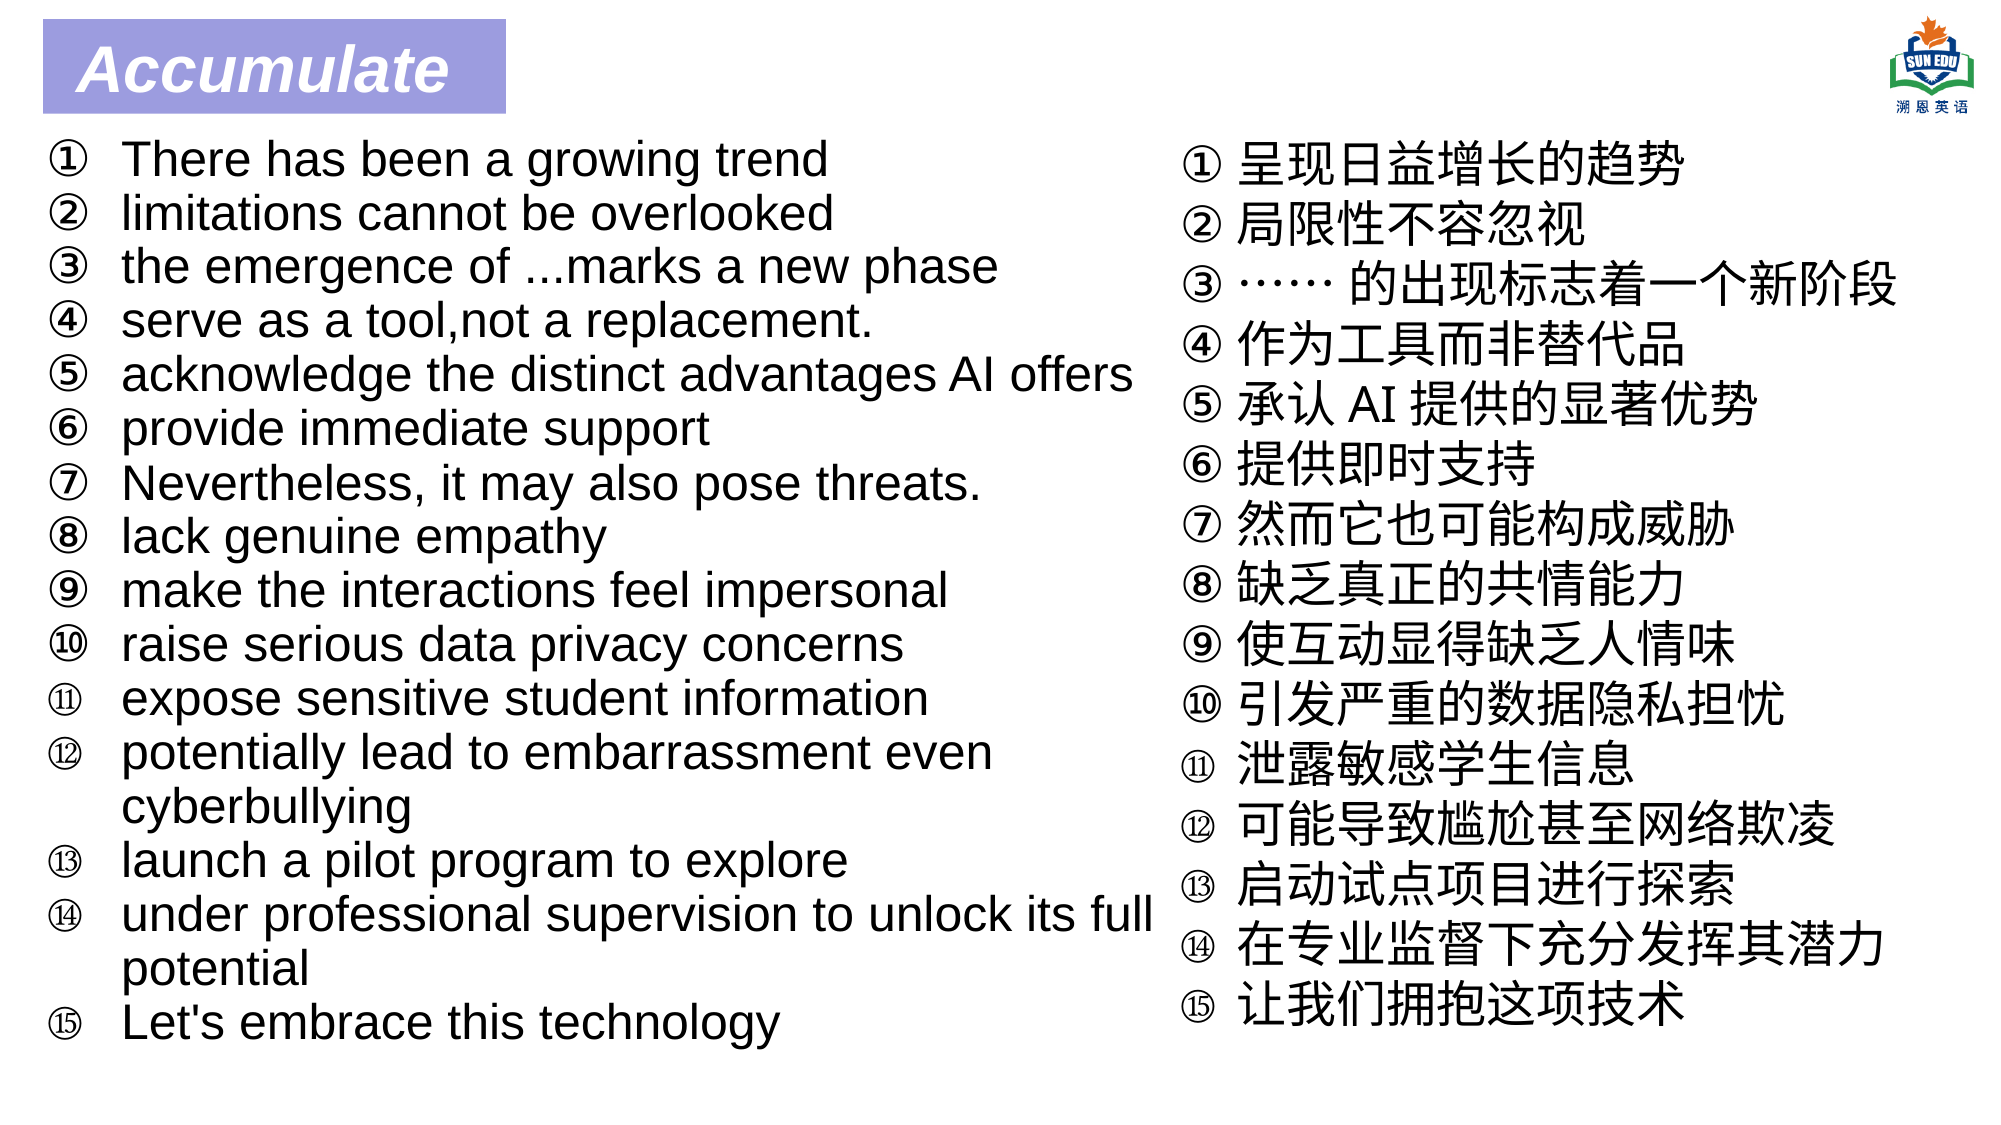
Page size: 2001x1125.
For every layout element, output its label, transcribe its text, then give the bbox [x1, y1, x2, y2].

text_box 呈现日益增长的趋势 局限性不容忽视 ……的出现标志着一个新阶段 作为工具而非替代品 承认AI提供的显著优势 提供即时支持 然而它也可能构成威胁 缺乏真正的共情能力 使互动显得缺乏人情味 引发严重的数据隐私担忧 泄露敏感学生信息 可能导致尴尬甚至网络欺凌 启动试点项目进行探索 在专业监督下充分发挥其潜力 让我们拥抱这项技术 [1165, 125, 1992, 1041]
text_box Accumulate [43, 19, 506, 114]
text_box There has been a growing trend limitations cannot be overlooked the emergence of ...marks a new phase serve as a tool,not a replacement. acknowledge the distinct advantages AI offers provide immediate support Nevertheless, it may also pose threats. lack genuine empathy make the interactions feel impersonal raise serious data privacy concerns expose sensitive student information potentially lead to embarrassment even cyberbullying launch a pilot program to explore under professional supervision to unlock its full potential Let's embrace this technology [31, 125, 1177, 1107]
picture [1882, 13, 1983, 119]
